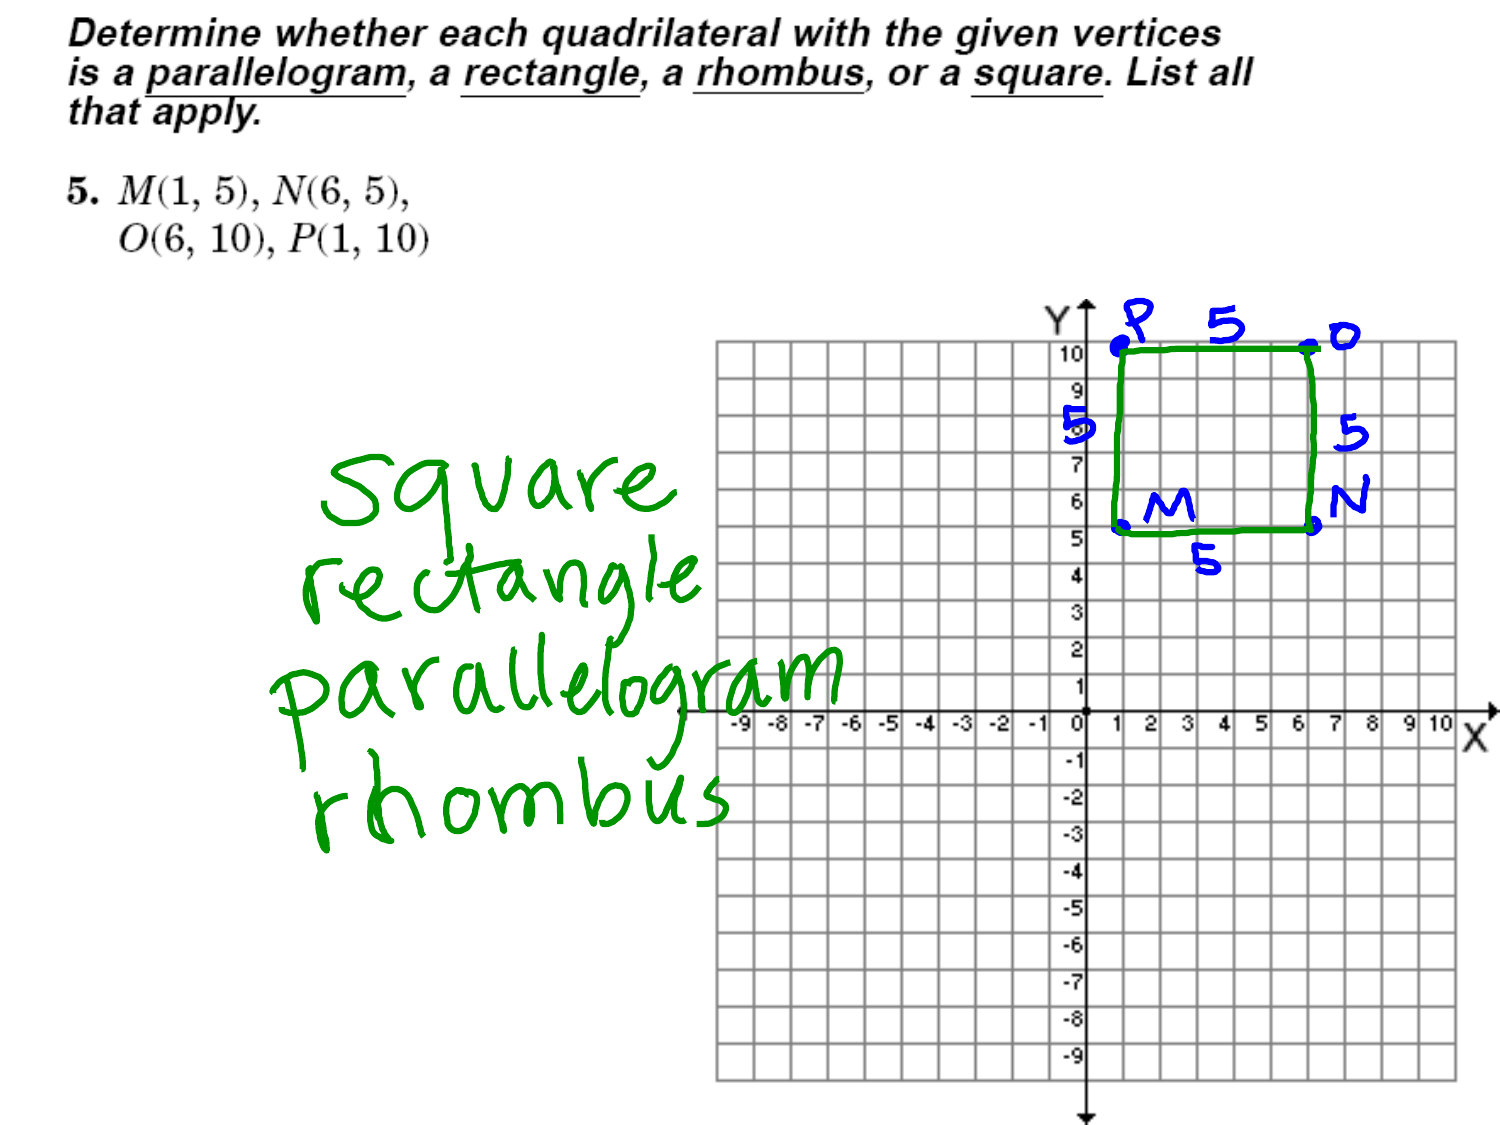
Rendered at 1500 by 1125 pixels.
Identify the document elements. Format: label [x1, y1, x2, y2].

text_box [562, 664, 601, 713]
text_box [403, 658, 440, 709]
text_box [271, 671, 328, 714]
text_box [489, 783, 561, 832]
text_box [396, 461, 452, 564]
text_box [316, 793, 348, 852]
text_box [545, 561, 589, 606]
text_box [323, 456, 393, 524]
text_box [340, 663, 395, 717]
text_box [647, 780, 672, 822]
text_box [446, 560, 536, 601]
text_box [539, 634, 551, 707]
text_box [415, 571, 480, 612]
text_box [580, 756, 629, 825]
text_box [341, 568, 402, 620]
text_box [648, 665, 672, 769]
text_box [473, 457, 510, 510]
picture [34, 0, 1500, 1125]
text_box [511, 648, 537, 708]
text_box [648, 534, 655, 601]
text_box [615, 464, 672, 510]
text_box [292, 714, 304, 770]
text_box [445, 789, 478, 832]
text_box [461, 544, 472, 571]
text_box [529, 460, 571, 510]
text_box [579, 459, 618, 510]
text_box [375, 788, 425, 838]
text_box [304, 560, 341, 623]
text_box [455, 664, 504, 713]
text_box [600, 564, 633, 646]
text_box [659, 582, 672, 586]
text_box [621, 678, 646, 716]
text_box [369, 750, 393, 842]
text_box [604, 637, 613, 715]
